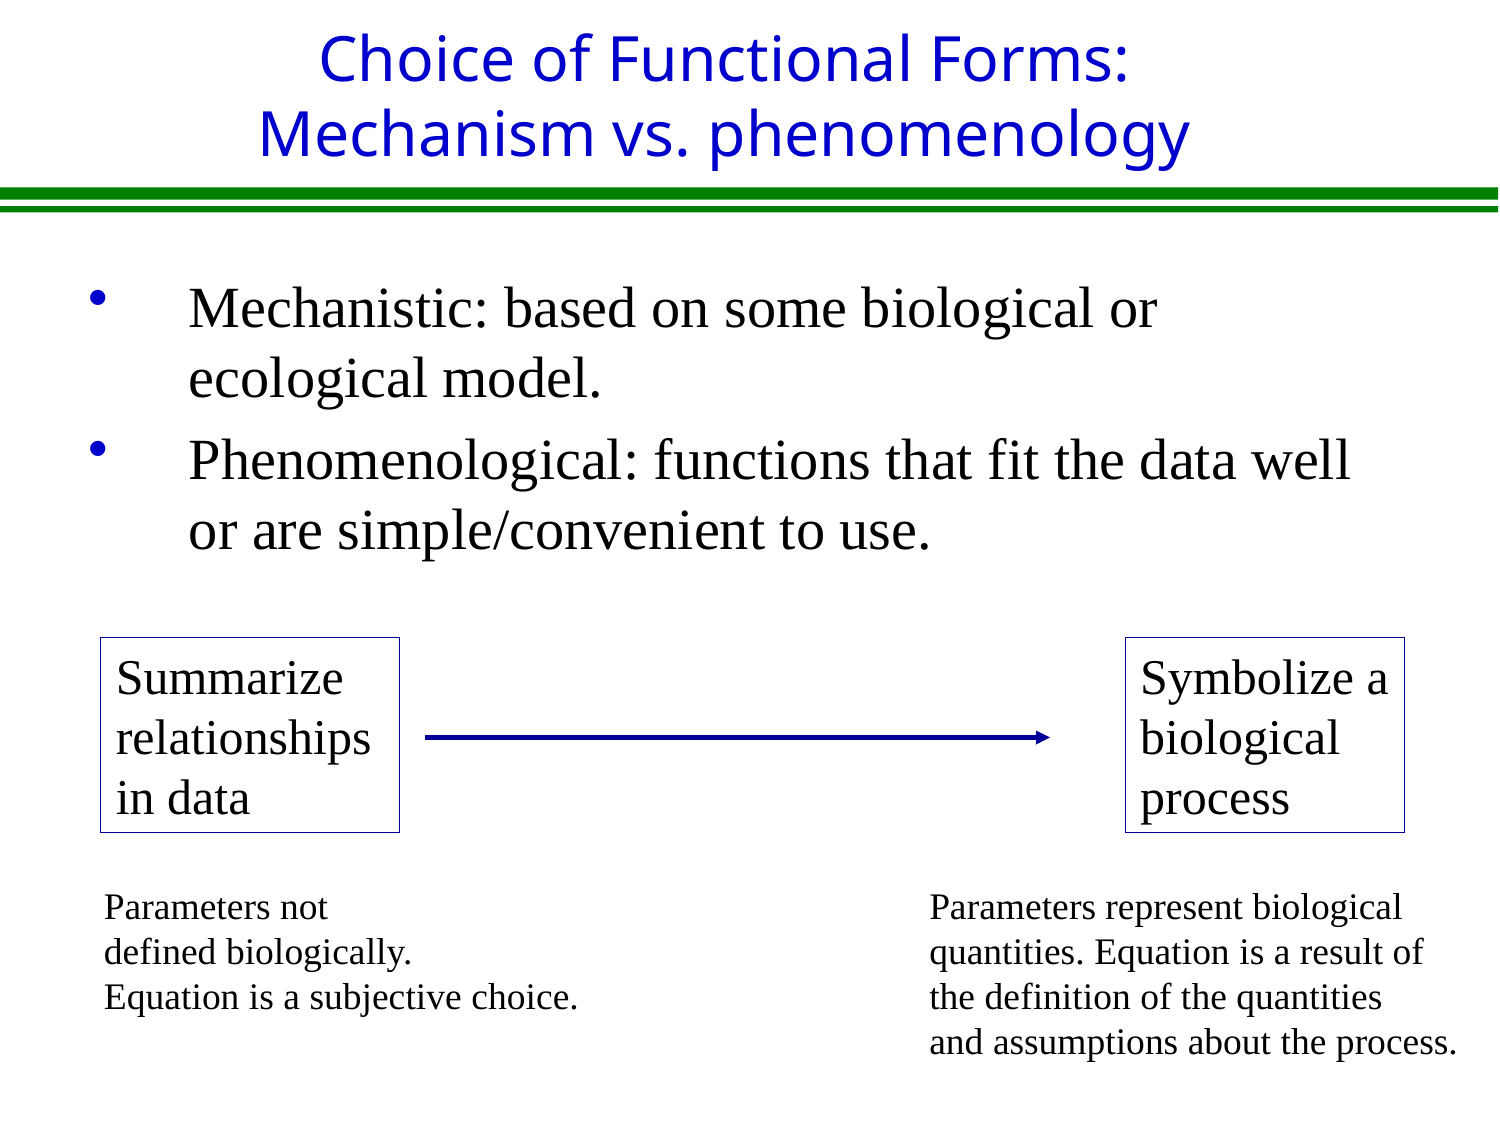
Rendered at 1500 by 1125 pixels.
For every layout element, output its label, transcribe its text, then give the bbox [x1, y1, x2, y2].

title Choice of Functional Forms: Mechanism vs. phenomenology [87, 0, 1363, 188]
text_box Parameters not defined biologically. Equation is a subjective choice. [89, 874, 595, 1025]
text_box Symbolize a biological process [1125, 637, 1405, 833]
text_box Parameters represent biological quantities. Equation is a result of the definition of the quantities and assumptions about the process. [914, 874, 1474, 1070]
text_box Summarize relationships in data [100, 637, 400, 833]
list Mechanistic: based on some biological or ecological model. Phenomenological: functions that fit the data well or are simple/convenient to use. [74, 261, 1376, 938]
